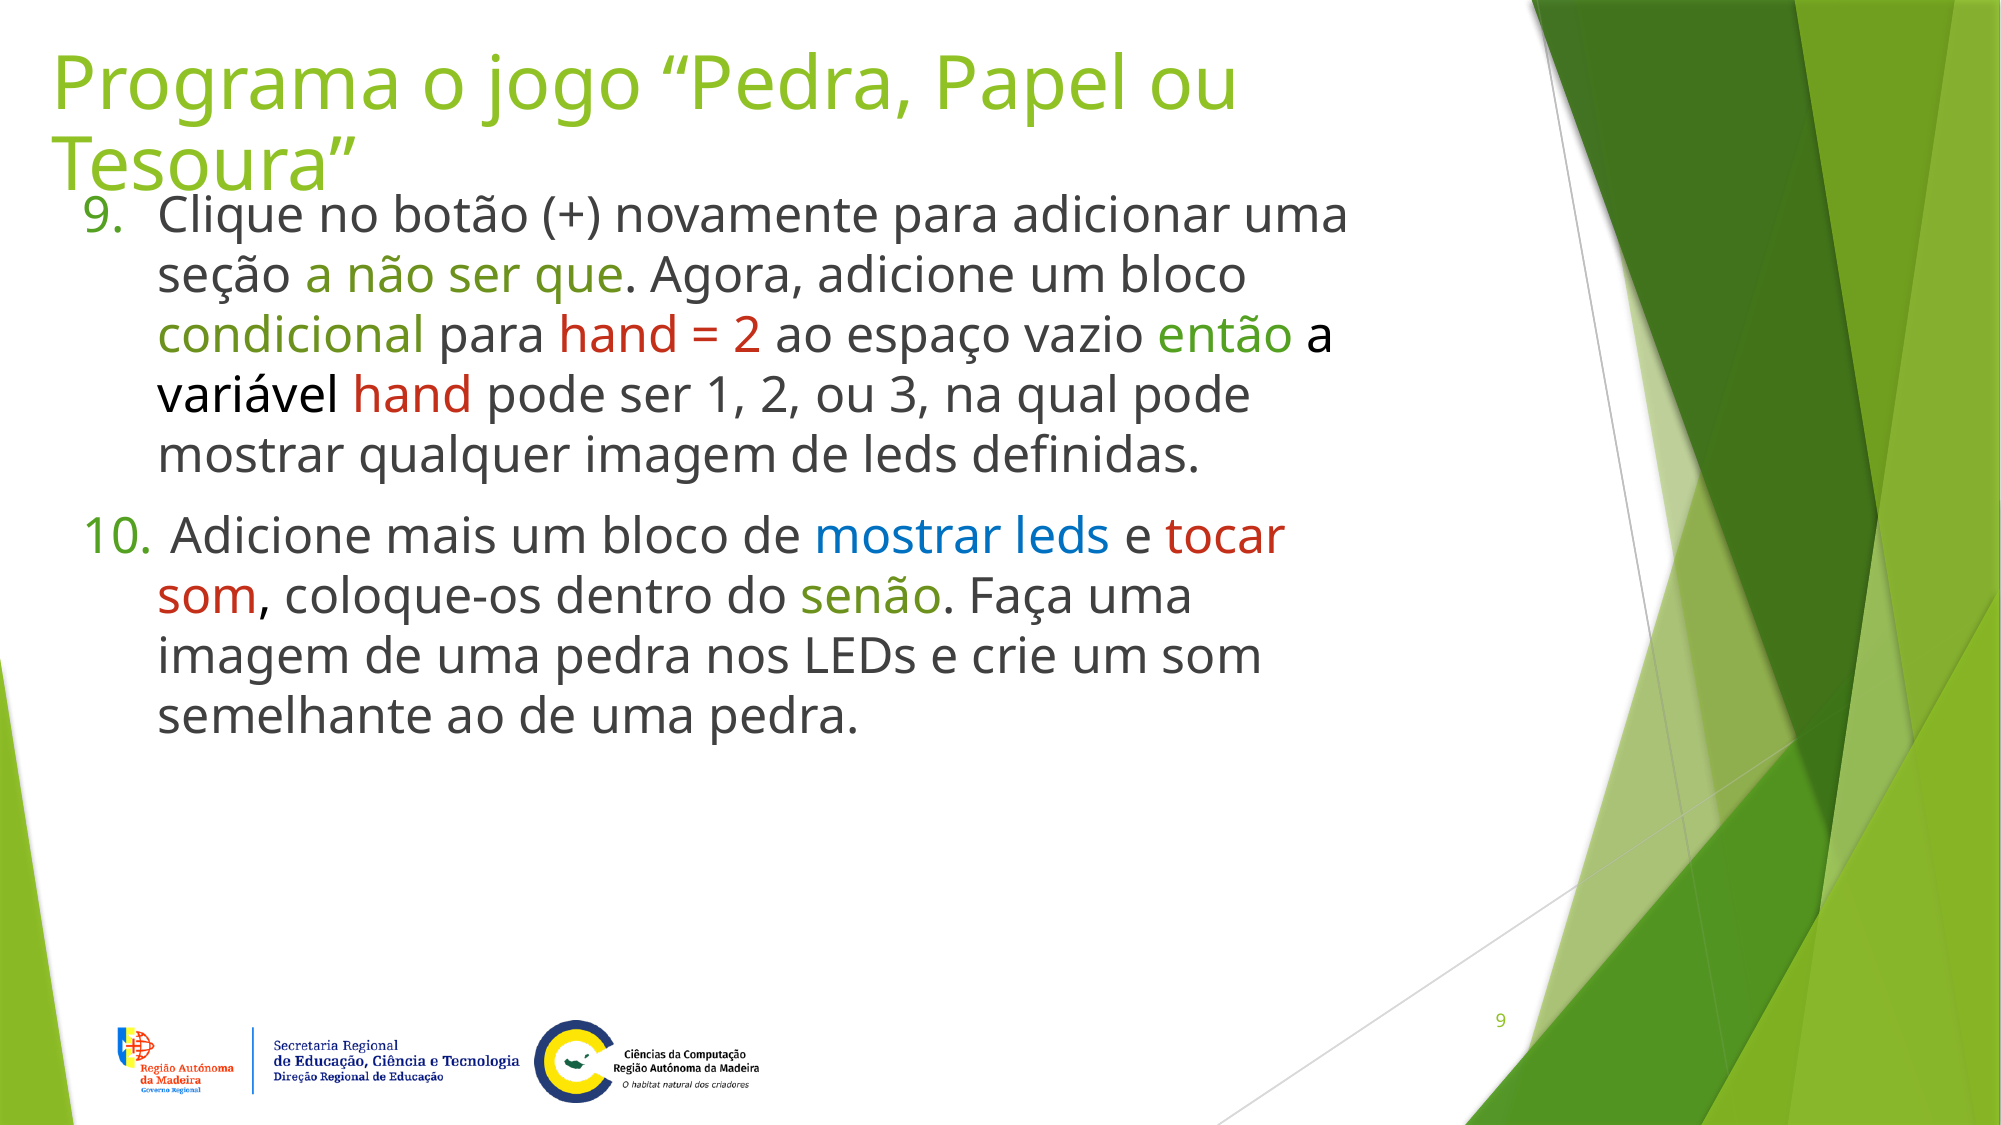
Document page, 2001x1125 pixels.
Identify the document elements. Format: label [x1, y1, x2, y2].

text_box [0, 0, 2000, 1125]
text_box [110, 1020, 759, 1103]
